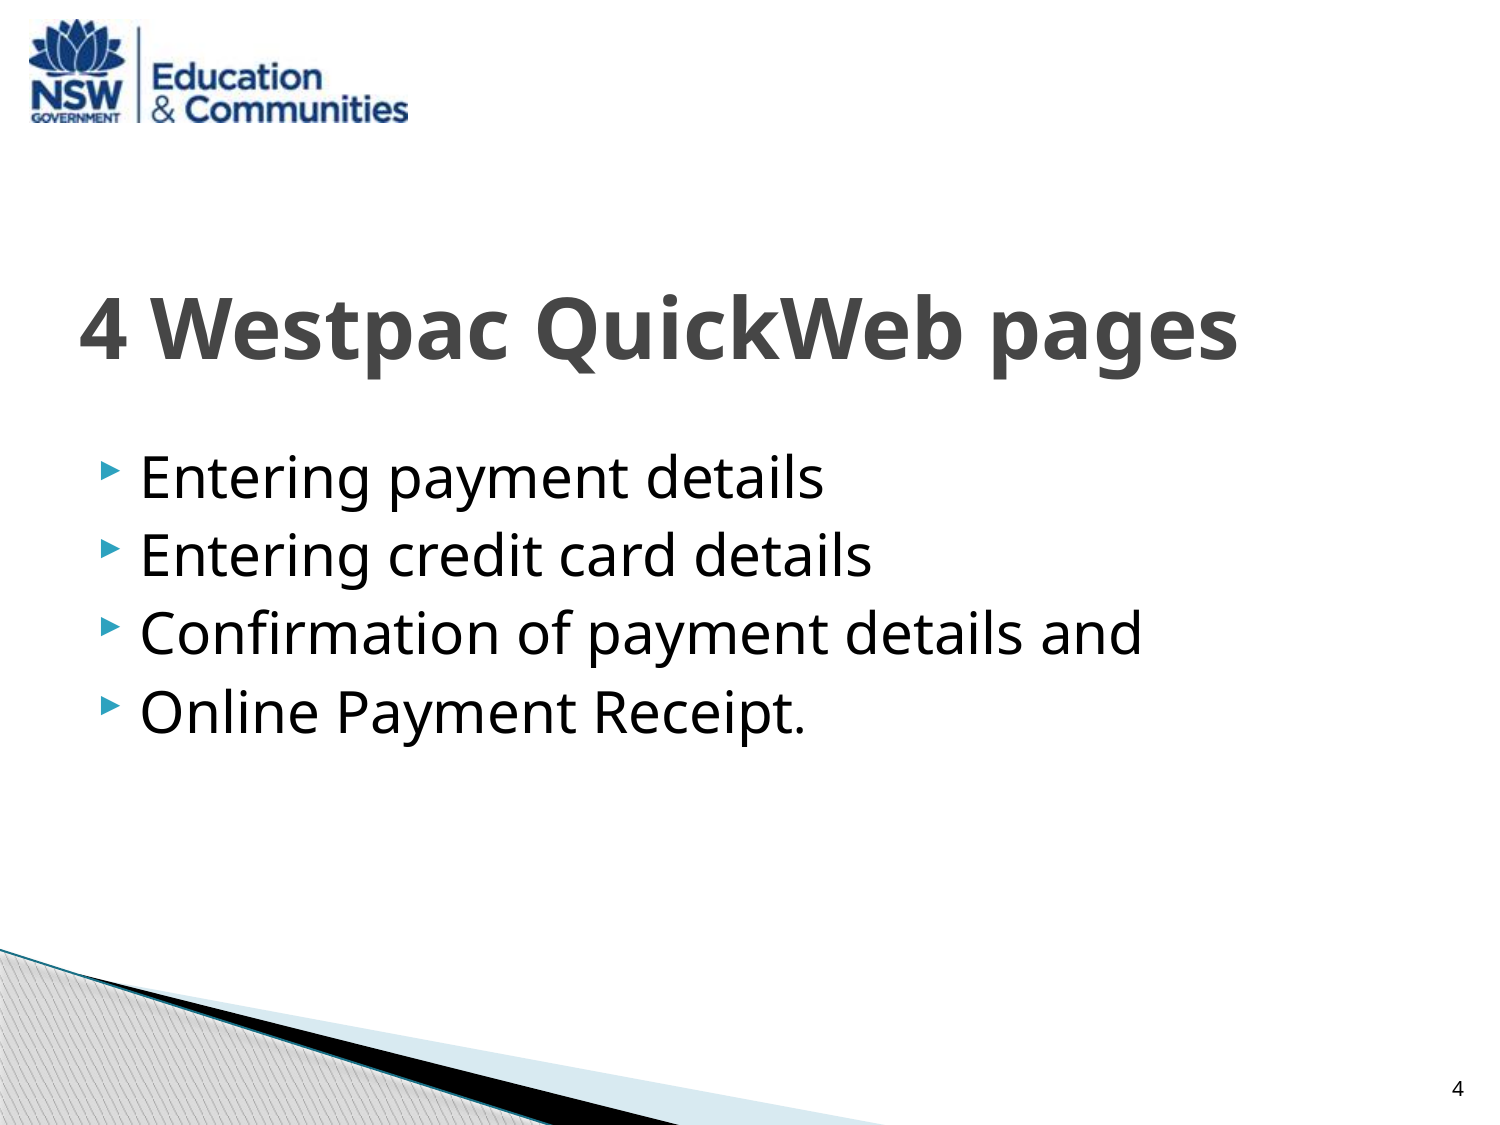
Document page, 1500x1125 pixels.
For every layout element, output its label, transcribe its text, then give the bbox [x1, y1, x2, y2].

slide_number 4 [1418, 1051, 1479, 1112]
list Entering payment details Entering credit card details Confirmation of payment details and Online Payment Receipt. [64, 432, 1415, 986]
title 4 Westpac QuickWeb pages [64, 231, 1415, 420]
picture [29, 18, 408, 123]
